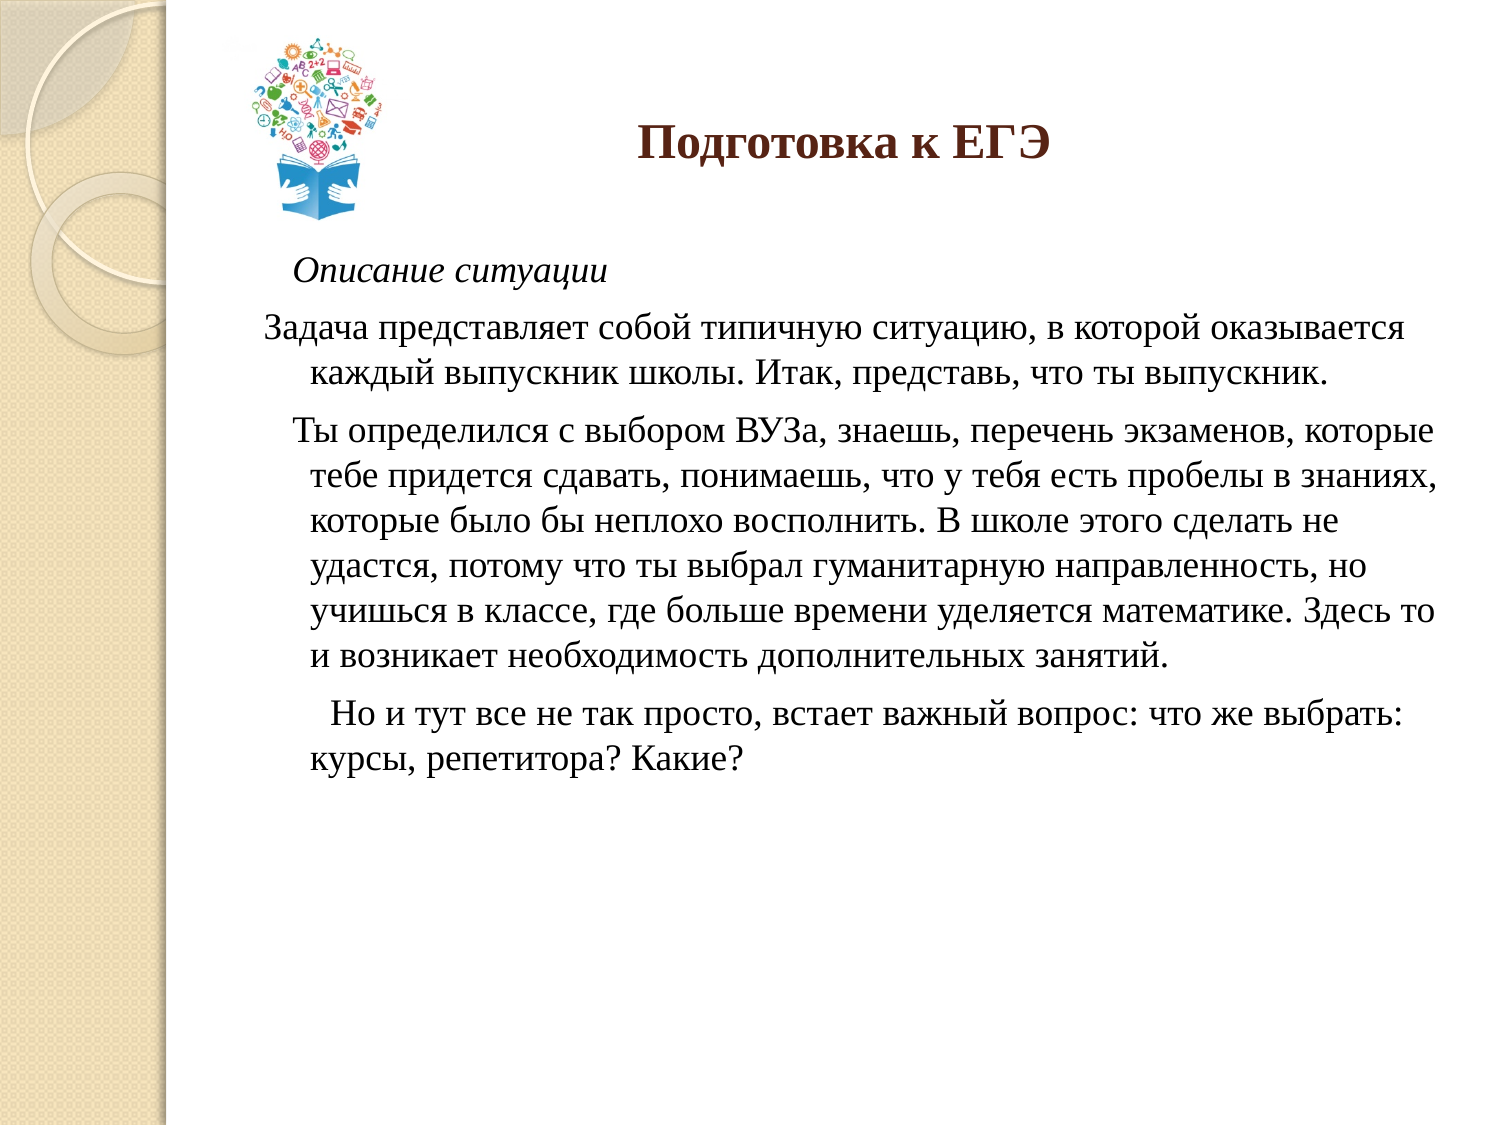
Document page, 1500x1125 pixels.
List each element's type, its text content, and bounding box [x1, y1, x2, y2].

title Подготовка к ЕГЭ [409, 45, 1466, 233]
list Описание ситуации Задача представляет собой типичную ситуацию, в которой оказывается каждый выпускник школы. Итак, представь, что ты выпускник. Ты определился с выбором ВУЗа, знаешь, перечень экзаменов, которые тебе придется сдавать, понимаешь, что у тебя есть пробелы в знаниях, которые было бы неплохо восполнить. В школе этого сделать не удастся, потому что ты выбрал гуманитарную направленность, но учишься в классе, где больше времени уделяется математике. Здесь то и возникает необходимость дополнительных занятий. Но и тут все не так просто, встает важный вопрос: что же выбрать: курсы, репетитора? Какие? [235, 237, 1466, 1025]
picture [222, 34, 411, 223]
